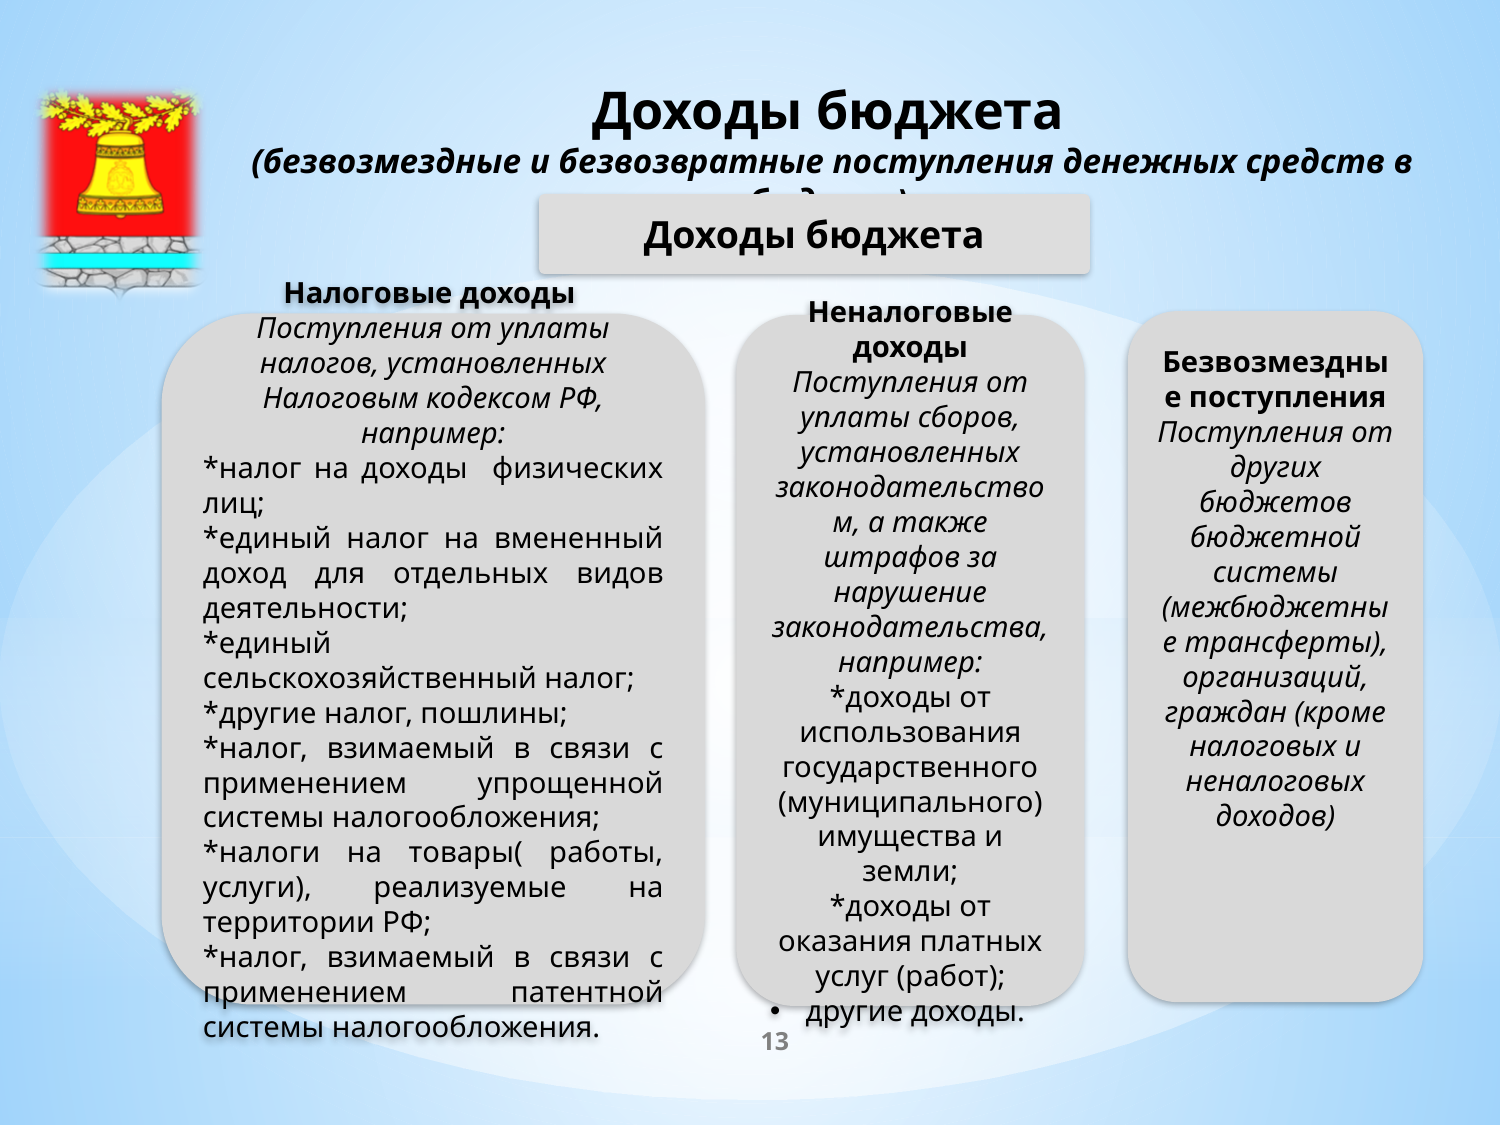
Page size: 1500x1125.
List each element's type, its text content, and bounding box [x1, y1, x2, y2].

text_box Неналоговые доходы Поступления от уплаты сборов, установленных законодательством, а также штрафов за нарушение законодательства, например: *доходы от использования государственного (муниципального) имущества и земли; *доходы от оказания платных услуг (работ); другие доходы. [735, 313, 1086, 1008]
text_box Доходы бюджета [537, 192, 1092, 276]
text_box Доходы бюджета (безвозмездные и безвозвратные поступления денежных средств в бюджет) [209, 70, 1447, 228]
text_box Налоговые доходы Поступления от уплаты налогов, установленных Налоговым кодексом РФ, например: *налог на доходы физических лиц; *единый налог на вмененный доход для отдельных видов деятельности; *единый сельскохозяйственный налог; *другие налог, пошлины; *налог, взимаемый в связи с применением упрощенной системы налогообложения; *налоги на товары( работы, услуги), реализуемые на территории РФ; *налог, взимаемый в связи с применением патентной системы налогообложения. [160, 312, 707, 1006]
slide_number 13 [624, 1012, 925, 1073]
picture [29, 81, 210, 307]
text_box Безвозмездные поступления Поступления от других бюджетов бюджетной системы (межбюджетные трансферты), организаций, граждан (кроме налоговых и неналоговых доходов) [1126, 309, 1425, 1004]
